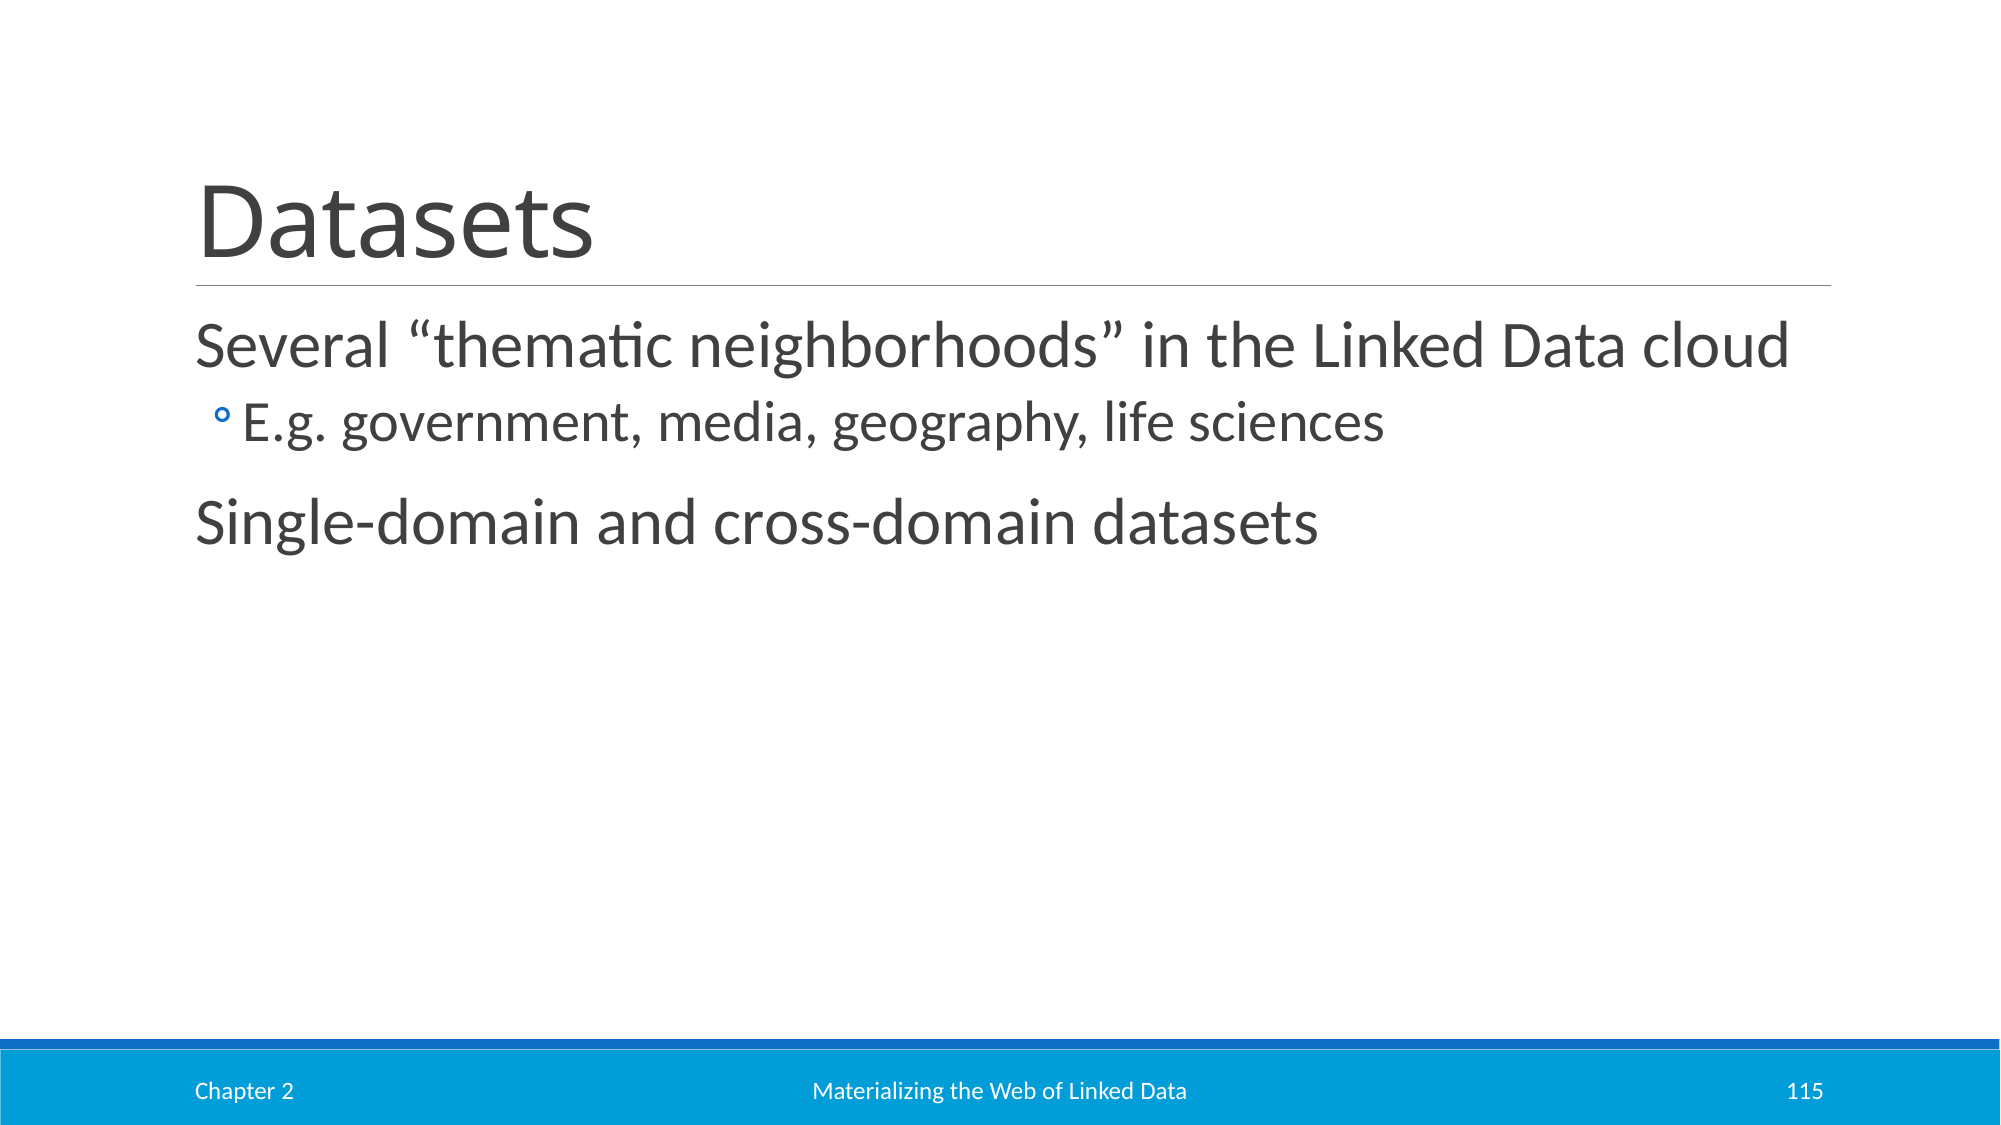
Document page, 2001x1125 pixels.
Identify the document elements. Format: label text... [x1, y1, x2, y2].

list Several “thematic neighborhoods” in the Linked Data cloud E.g. government, media, geography, life sciences Single-domain and cross-domain datasets [180, 302, 1830, 963]
slide_number 115 [1624, 1059, 1840, 1120]
slide_number Chapter 2 [180, 1059, 586, 1120]
title Datasets [180, 47, 1830, 285]
footer Materializing the Web of Linked Data [604, 1059, 1396, 1120]
